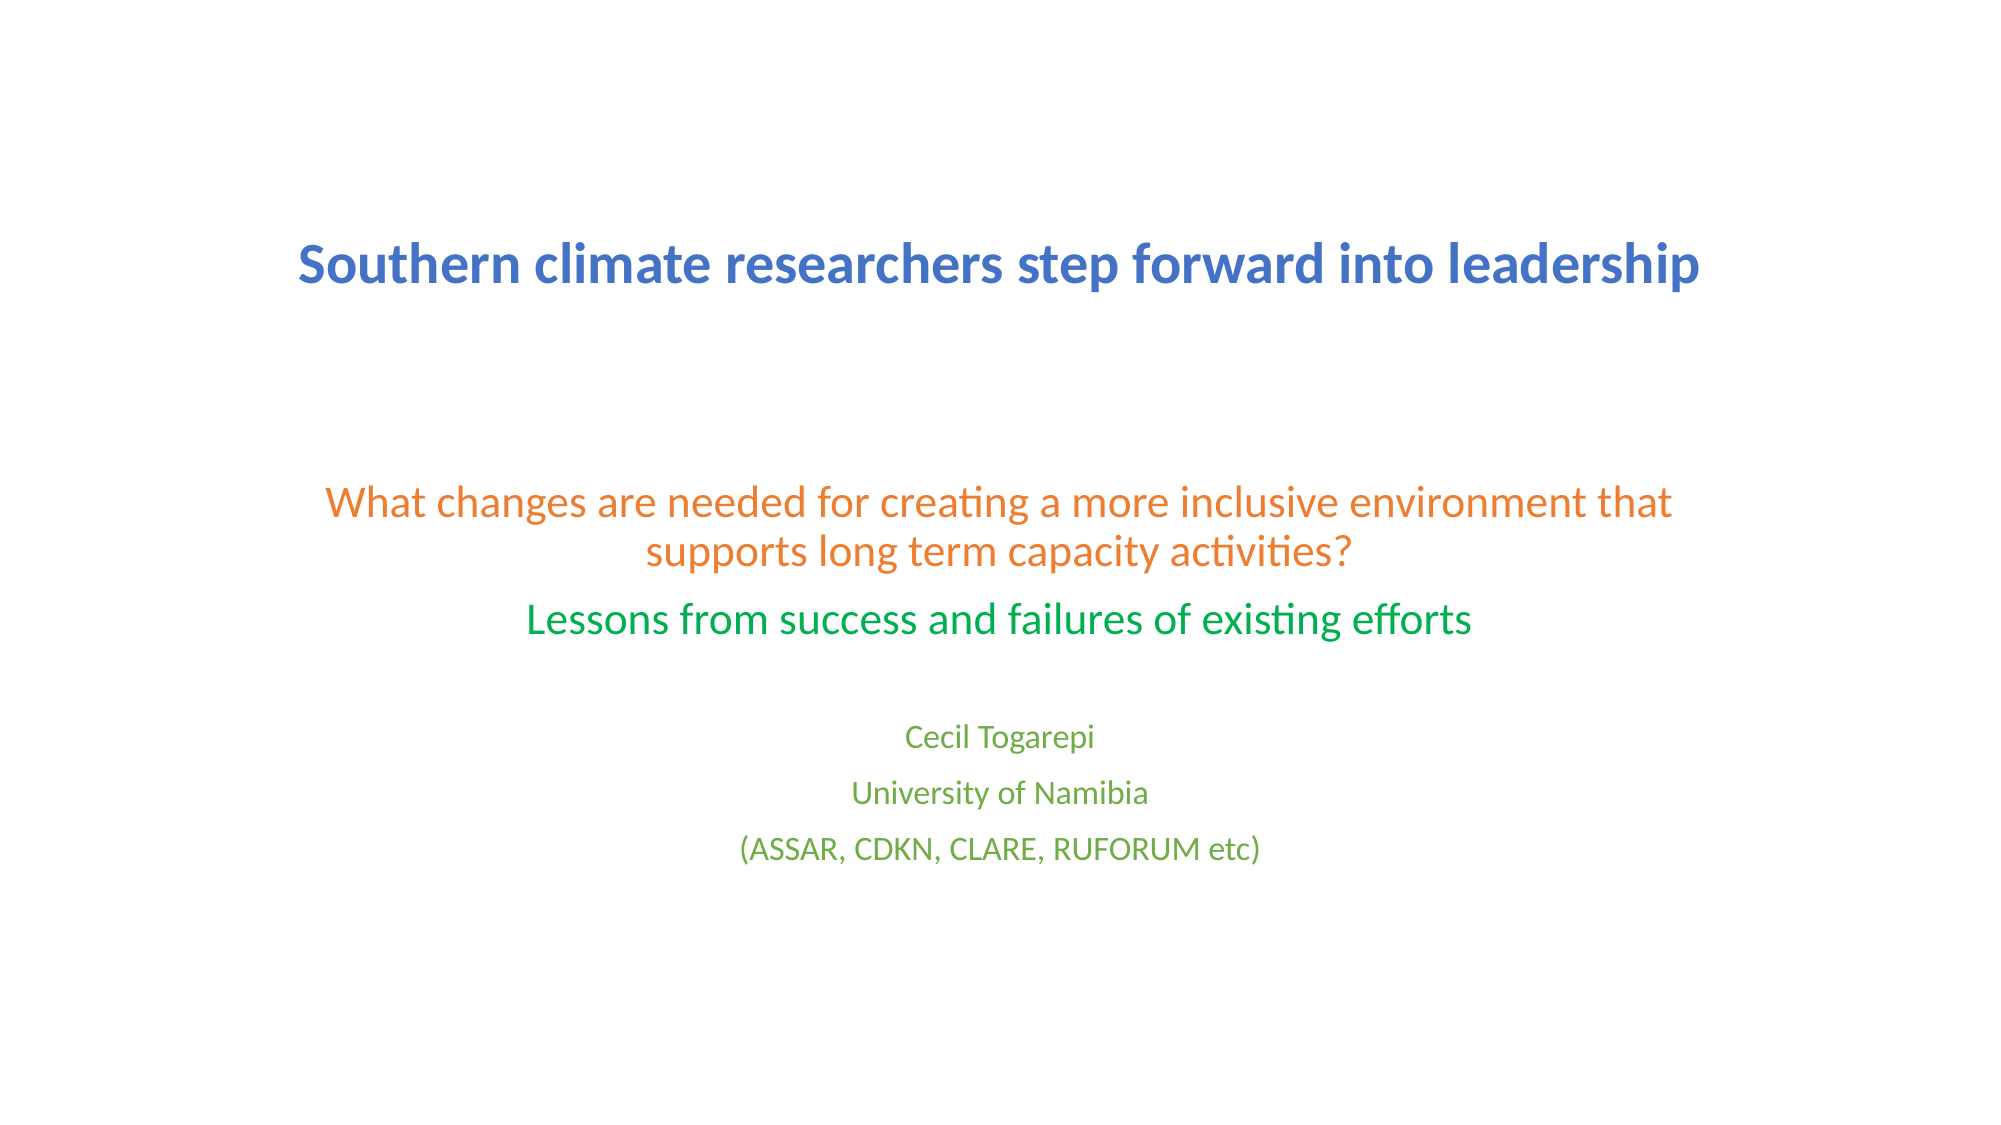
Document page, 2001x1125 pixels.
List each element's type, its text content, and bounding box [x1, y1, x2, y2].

title Southern climate researchers step forward into leadership [249, 197, 1750, 305]
subtitle What changes are needed for creating a more inclusive environment that supports long term capacity activities? Lessons from success and failures of existing efforts Cecil Togarepi University of Namibia (ASSAR, CDKN, CLARE, RUFORUM etc) [249, 470, 1750, 878]
